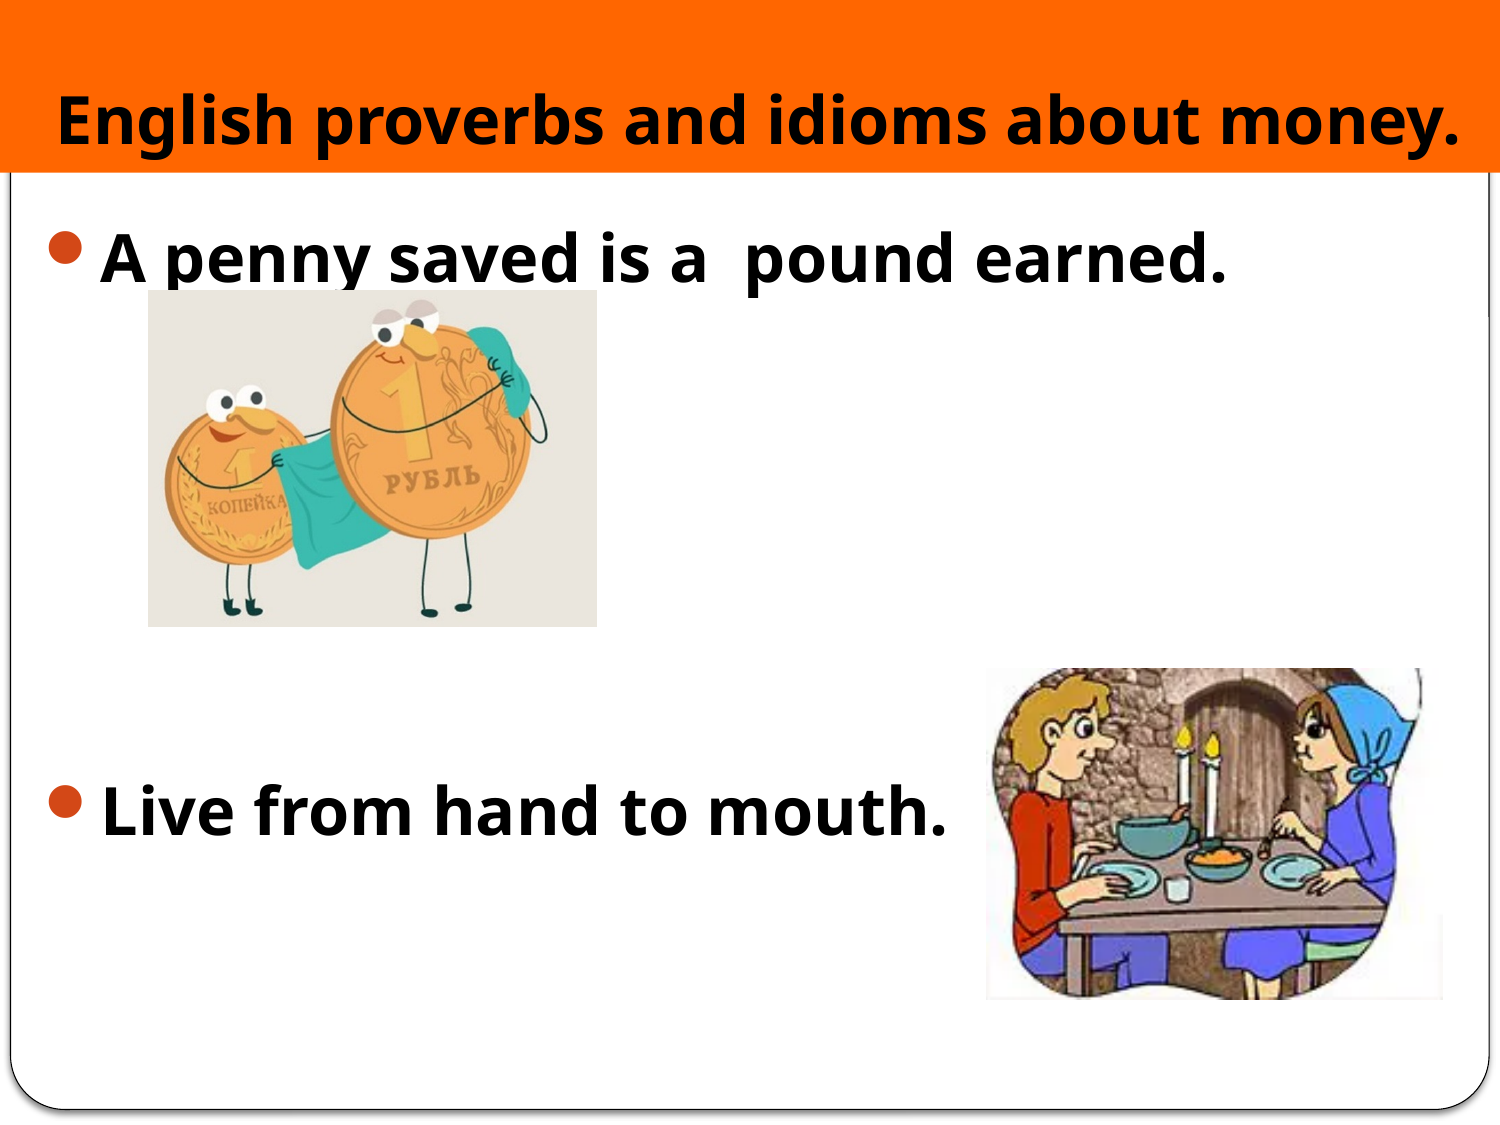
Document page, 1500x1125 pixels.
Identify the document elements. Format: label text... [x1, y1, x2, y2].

picture [985, 668, 1443, 1001]
picture [148, 290, 597, 628]
title English proverbs and idioms about money. [0, 0, 1500, 173]
list A penny saved is a pound earned. Live from hand to mouth. [29, 208, 1471, 1071]
